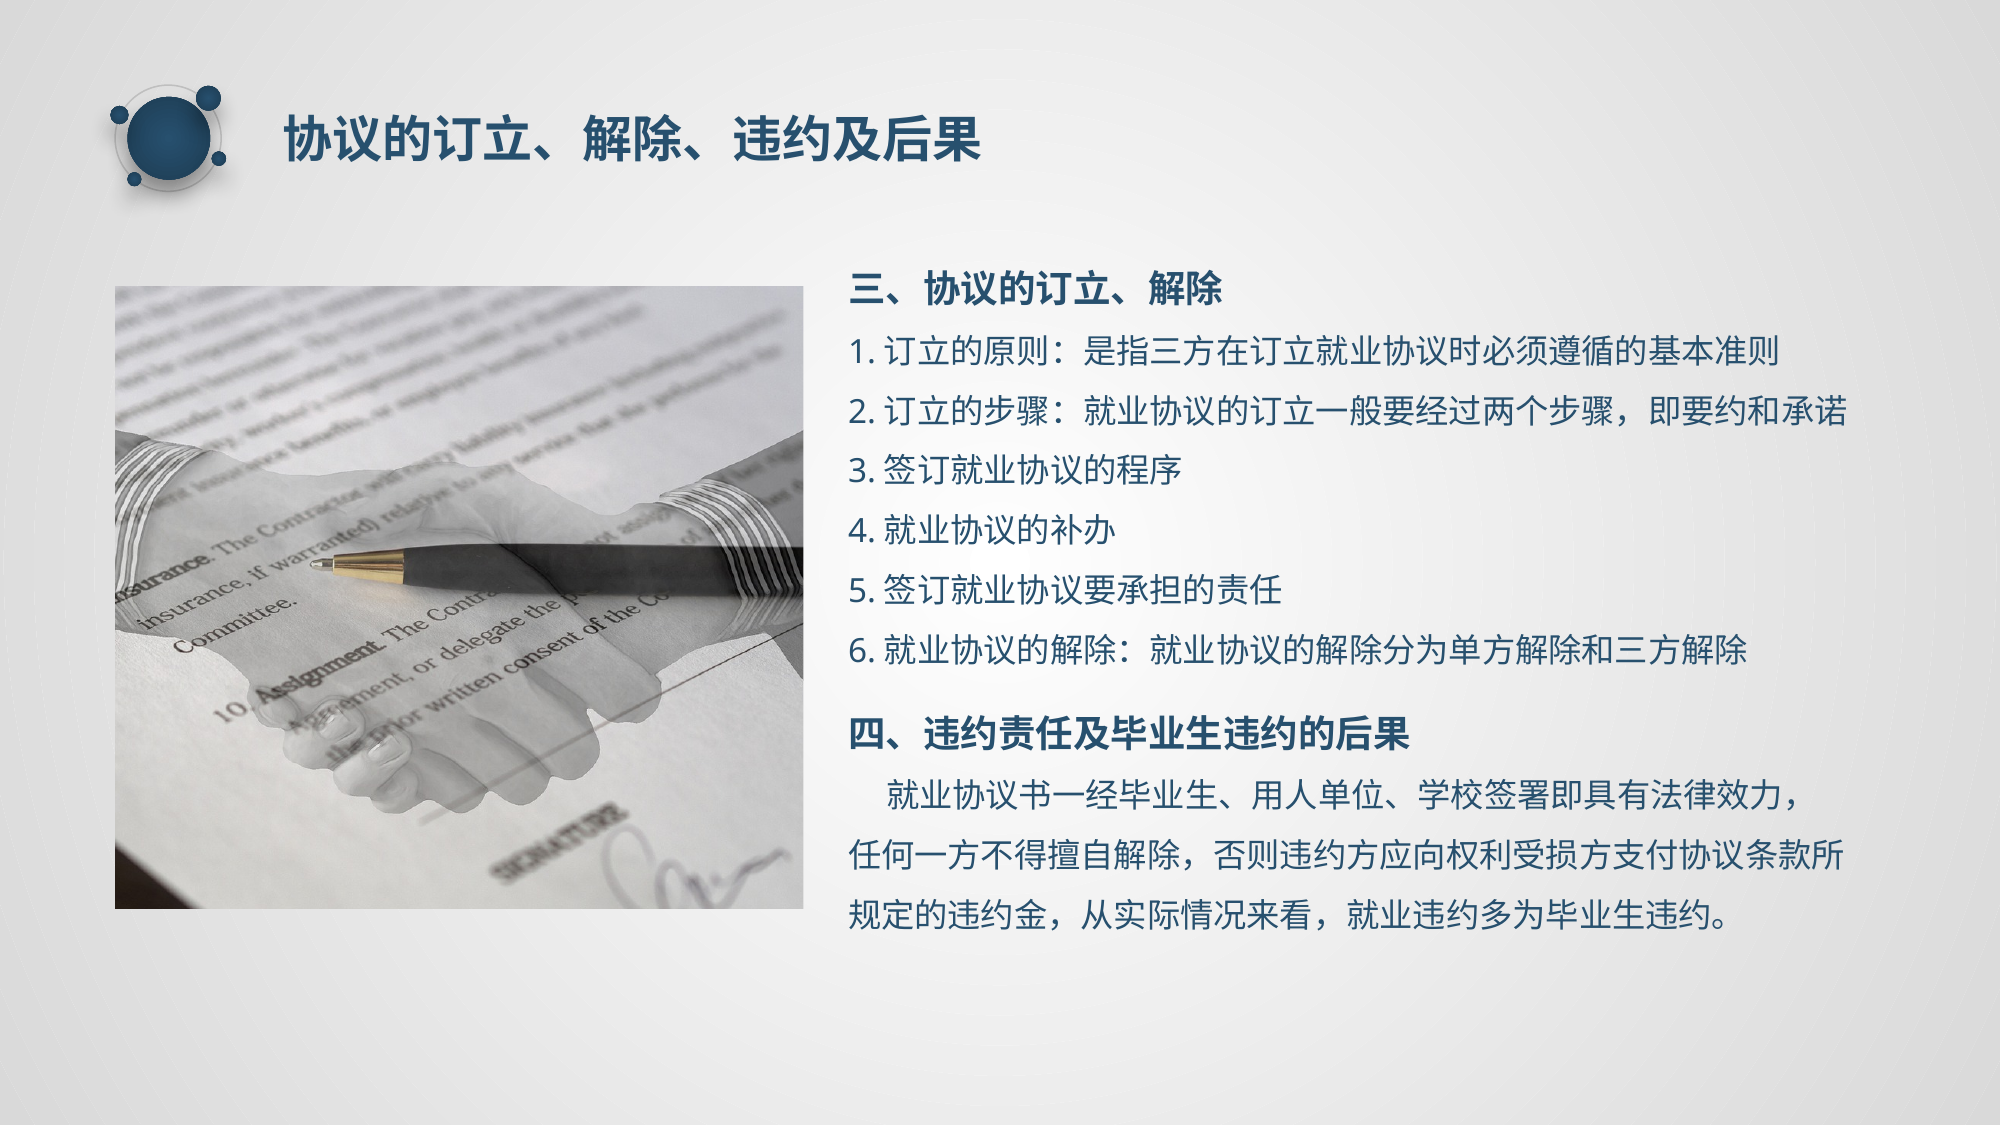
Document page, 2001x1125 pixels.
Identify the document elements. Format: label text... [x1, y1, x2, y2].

text_box 三、协议的订立、解除 1.订立的原则：是指三方在订立就业协议时必须遵循的基本准则 2.订立的步骤：就业协议的订立一般要经过两个步骤，即要约和承诺 3.签订就业协议的程序 4.就业协议的补办 5.签订就业协议要承担的责任 6.就业协议的解除：就业协议的解除分为单方解除和三方解除 [833, 235, 1879, 677]
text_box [110, 85, 226, 192]
picture [115, 286, 804, 909]
text_box 四、违约责任及毕业生违约的后果 就业协议书一经毕业生、用人单位、学校签署即具有法律效力， 任何一方不得擅自解除，否则违约方应向权利受损方支付协议条款所 规定的违约金，从实际情况来看，就业违约多为毕业生违约。 [833, 679, 1892, 942]
text_box 协议的订立、解除、违约及后果 [267, 100, 998, 176]
